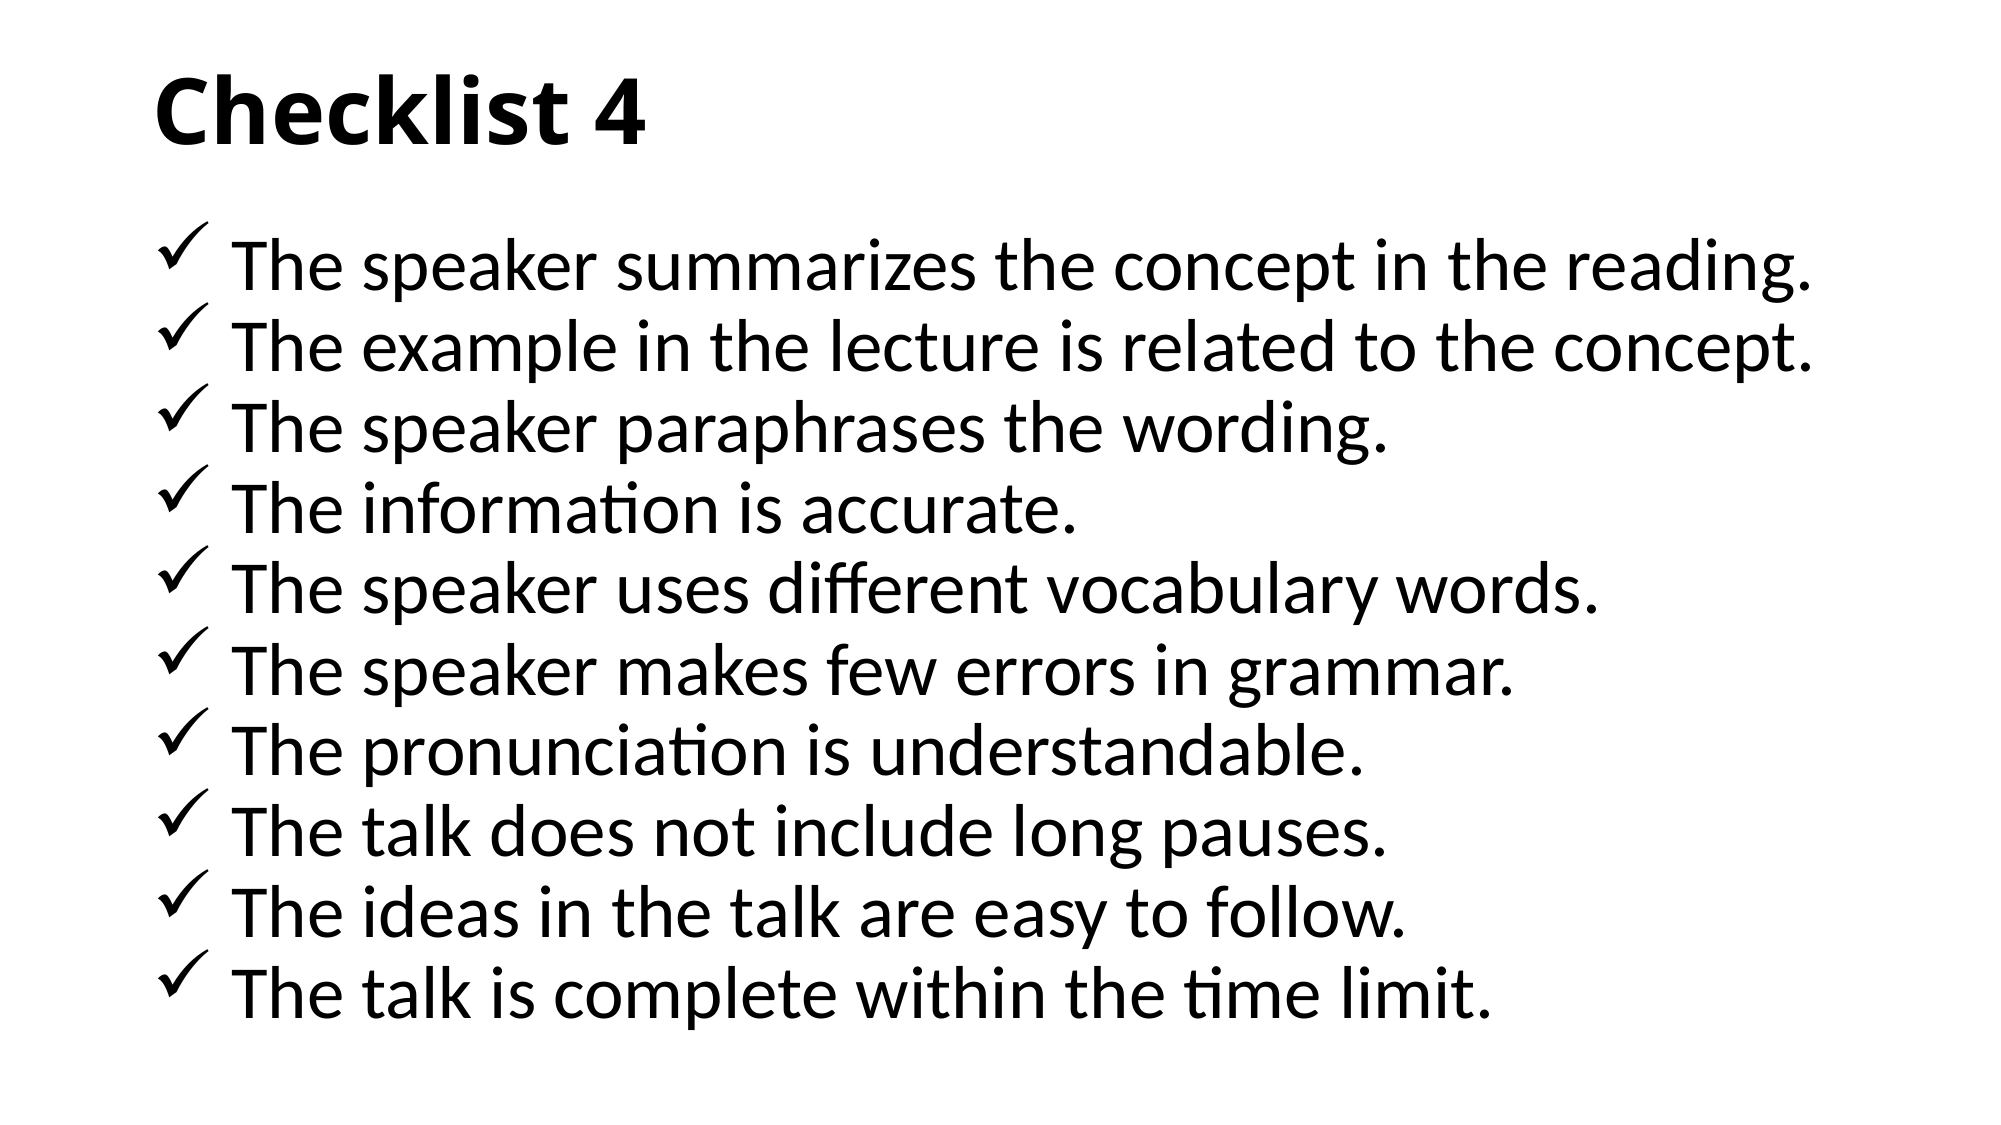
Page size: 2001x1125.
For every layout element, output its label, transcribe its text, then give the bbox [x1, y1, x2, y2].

title Checklist 4 [137, 39, 1863, 190]
list The speaker summarizes the concept in the reading. The example in the lecture is related to the concept. The speaker paraphrases the wording. The information is accurate. The speaker uses different vocabulary words. The speaker makes few errors in grammar. The pronunciation is understandable. The talk does not include long pauses. The ideas in the talk are easy to follow. The talk is complete within the time limit. [137, 217, 1863, 1104]
